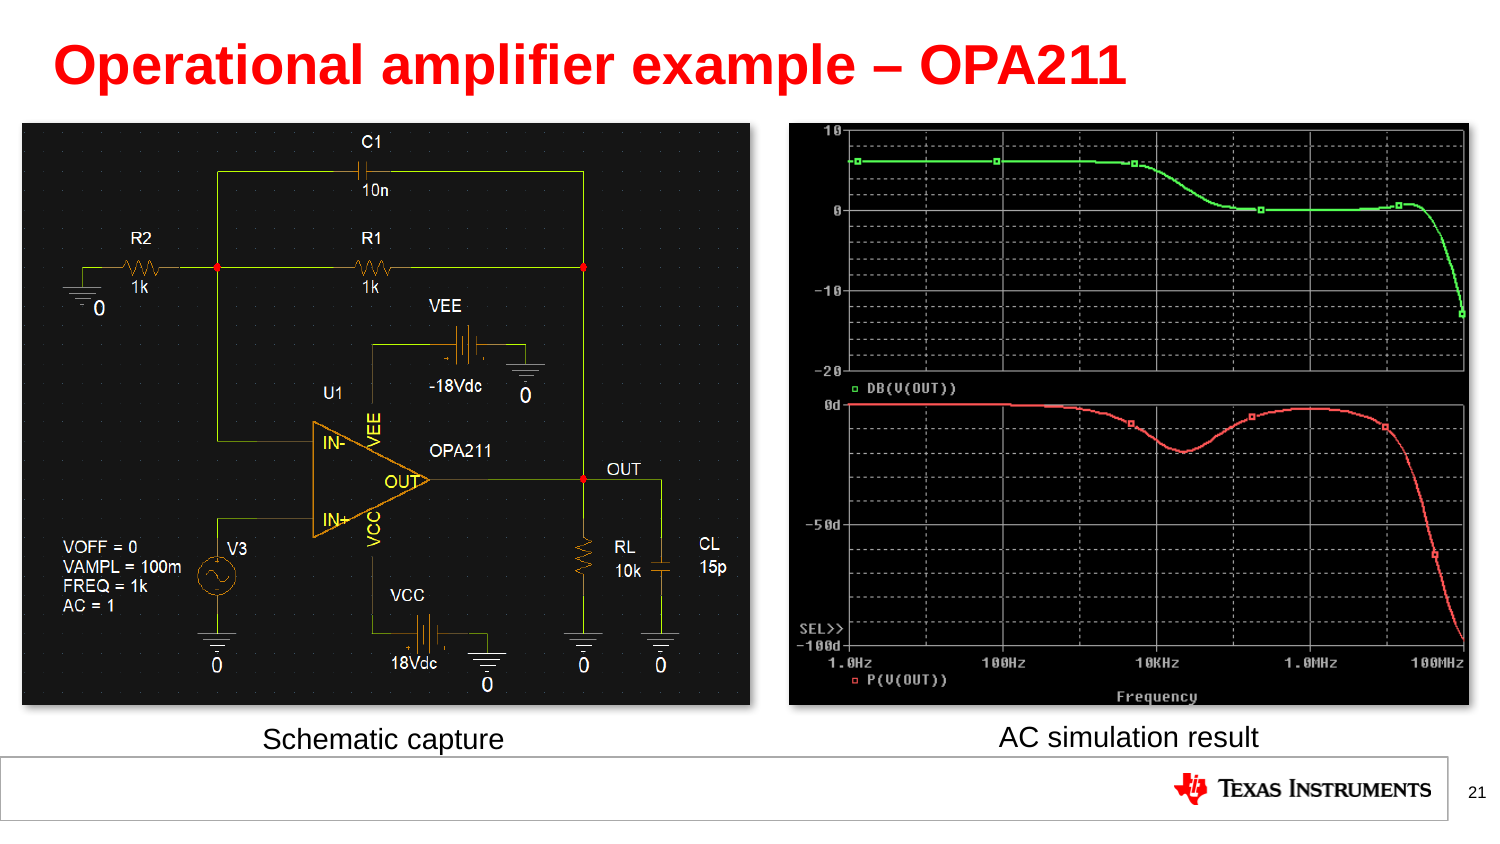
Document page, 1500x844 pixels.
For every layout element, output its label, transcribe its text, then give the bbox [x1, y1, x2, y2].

text_box AC simulation result [983, 715, 1275, 761]
title Operational amplifier example – OPA211 [37, 17, 1426, 119]
slide_number 21 [1151, 774, 1500, 801]
picture [22, 123, 751, 706]
picture [1174, 801, 1431, 805]
text_box Schematic capture [247, 715, 520, 763]
picture [789, 123, 1470, 706]
